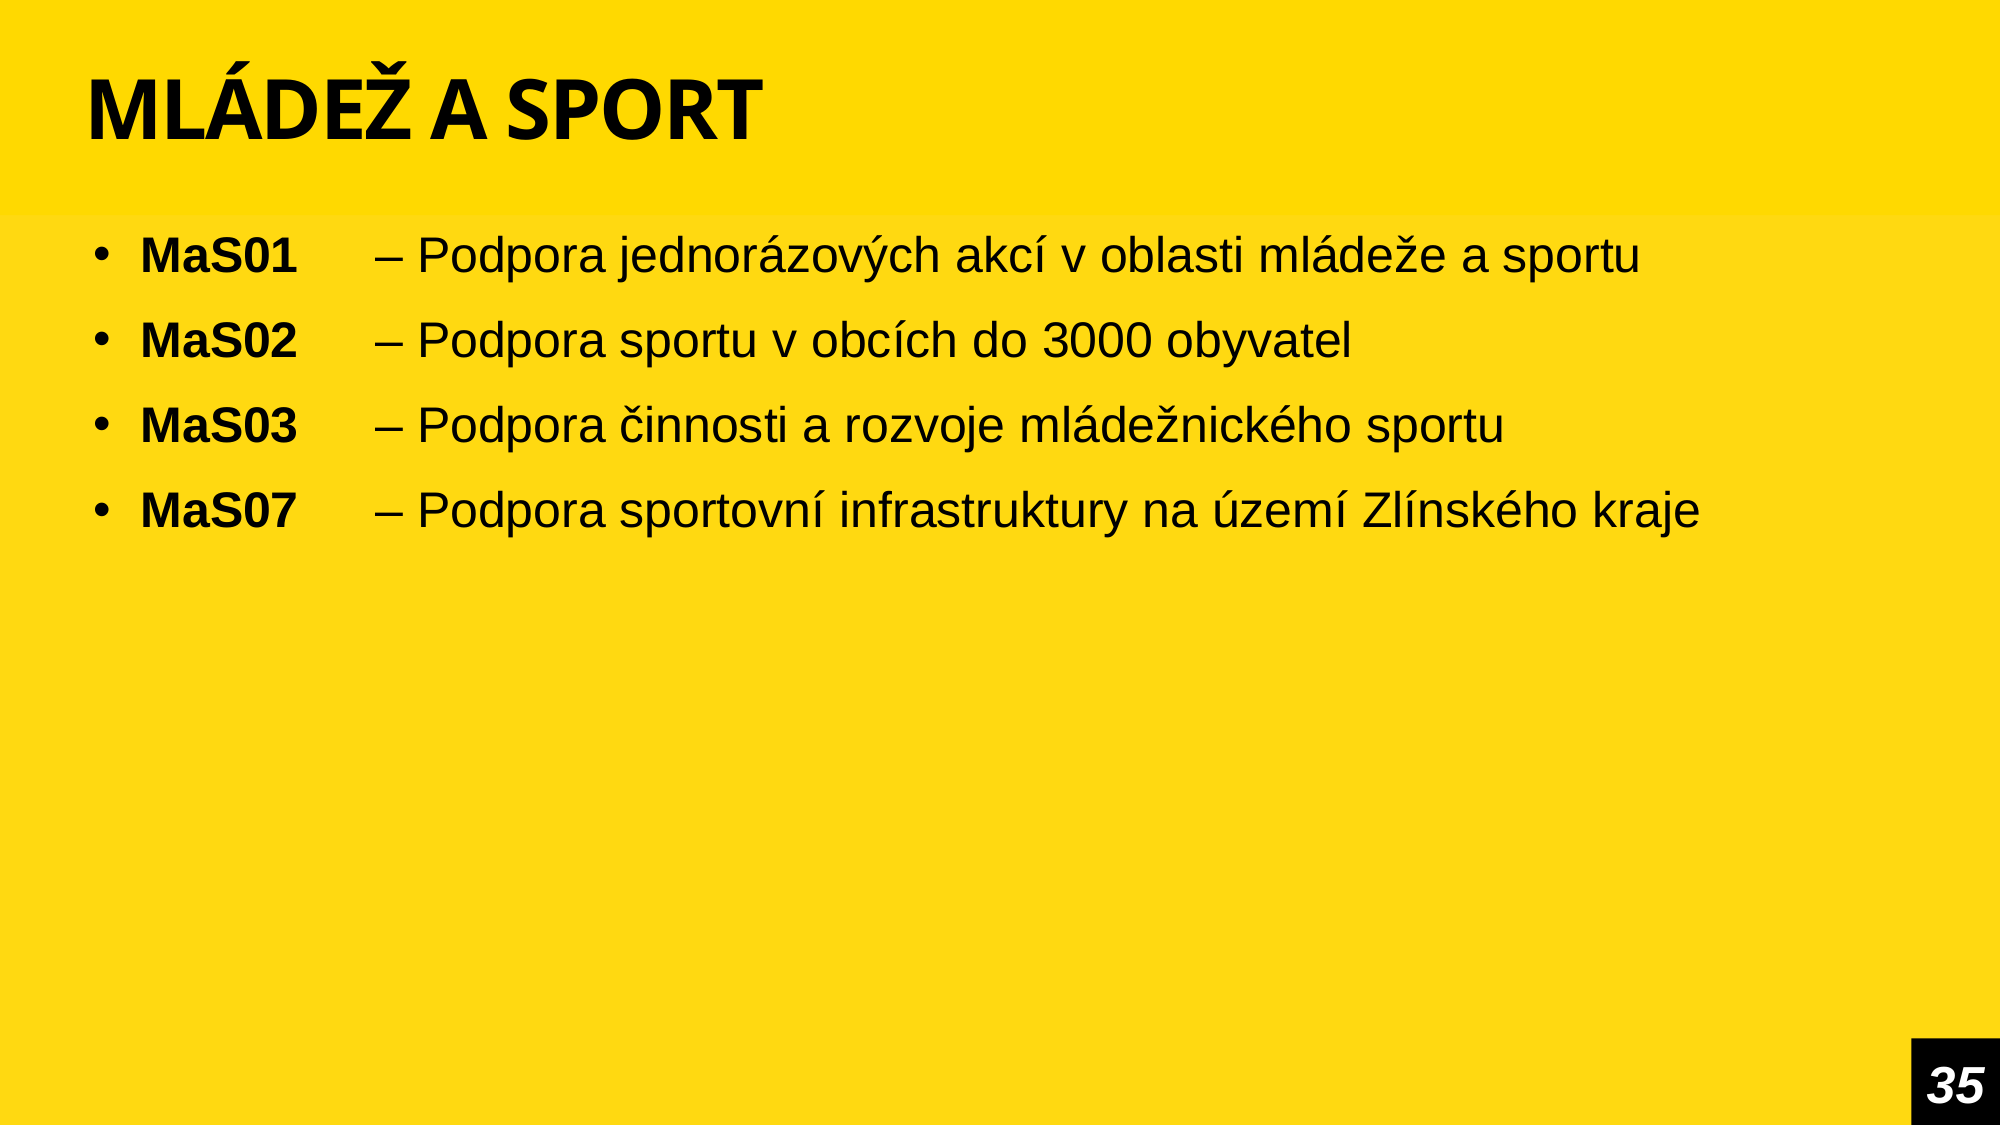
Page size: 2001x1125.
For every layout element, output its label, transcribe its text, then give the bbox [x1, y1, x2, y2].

slide_number 35 [1911, 1038, 2000, 1125]
title MLÁDEŽ A SPORT [69, 60, 1918, 214]
list MaS01 – Podpora jednorázových akcí v oblasti mládeže a sportu MaS02 – Podpora sportu v obcích do 3000 obyvatel MaS03 – Podpora činnosti a rozvoje mládežnického sportu MaS07 – Podpora sportovní infrastruktury na území Zlínského kraje [78, 221, 1915, 1125]
